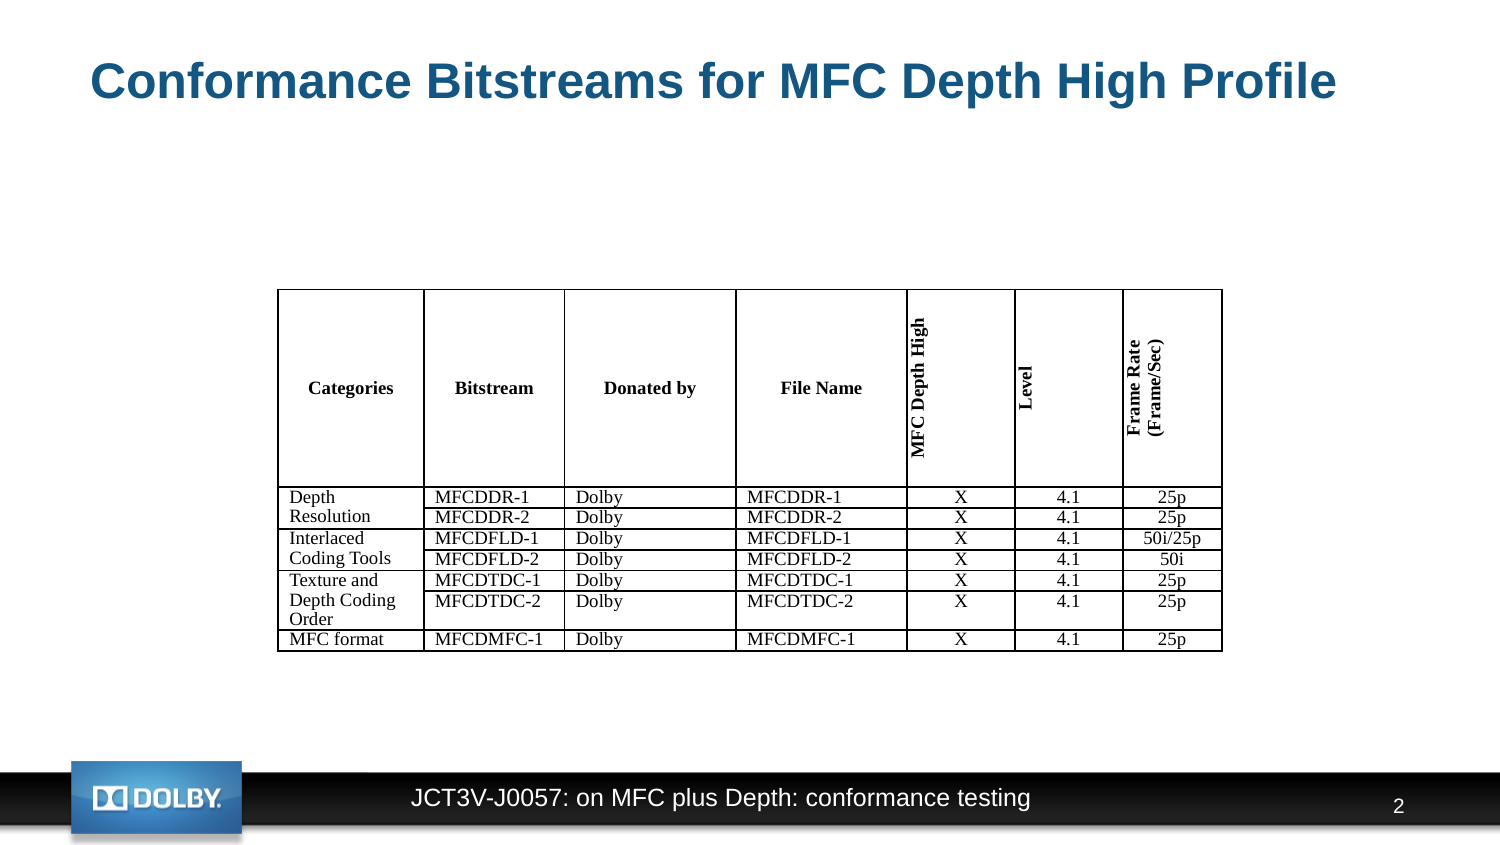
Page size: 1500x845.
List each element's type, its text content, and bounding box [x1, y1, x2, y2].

table_cell X [908, 488, 1014, 507]
table_cell 4.1 [1016, 551, 1122, 570]
table_header Frame Rate (Frame/Sec) [1124, 290, 1221, 486]
table_cell Dolby [565, 551, 735, 570]
table_cell MFC format [279, 631, 423, 650]
table_cell 25p [1124, 571, 1221, 590]
table_cell MFCDDR-2 [737, 509, 906, 528]
table_cell X [908, 592, 1014, 629]
table_cell Texture and Depth Coding Order [279, 571, 423, 629]
table_cell MFCDFLD-1 [737, 530, 906, 549]
table_cell X [908, 571, 1014, 590]
table_cell 25p [1124, 509, 1221, 528]
table_cell MFCDTDC-1 [425, 571, 564, 590]
table_cell MFCDMFC-1 [425, 631, 564, 650]
picture [0, 761, 1500, 845]
table_cell Depth Resolution [279, 488, 423, 528]
table_cell X [908, 530, 1014, 549]
slide_number 2 [1378, 785, 1450, 835]
table_cell MFCDMFC-1 [737, 631, 906, 650]
table_cell 4.1 [1016, 530, 1122, 549]
table_cell MFCDDR-1 [737, 488, 906, 507]
table_header Categories [279, 290, 423, 486]
table_cell 4.1 [1016, 571, 1122, 590]
table_cell 25p [1124, 488, 1221, 507]
table_cell Interlaced Coding Tools [279, 530, 423, 570]
table_cell X [908, 551, 1014, 570]
table_cell Dolby [565, 509, 735, 528]
table_cell MFCDFLD-2 [425, 551, 564, 570]
table_cell 4.1 [1016, 488, 1122, 507]
table_cell MFCDTDC-2 [737, 592, 906, 629]
table_cell 4.1 [1016, 592, 1122, 629]
table_cell 50i/25p [1124, 530, 1221, 549]
table_header Bitstream [425, 290, 564, 486]
table_cell 50i [1124, 551, 1221, 570]
table_cell MFCDTDC-1 [737, 571, 906, 590]
table_cell 4.1 [1016, 509, 1122, 528]
table_cell MFCDDR-1 [425, 488, 564, 507]
table_cell Dolby [565, 571, 735, 590]
table_cell Dolby [565, 530, 735, 549]
table_cell 25p [1124, 631, 1221, 650]
table_cell X [908, 509, 1014, 528]
table_cell X [908, 631, 1014, 650]
table_header File Name [737, 290, 906, 486]
table_cell MFCDTDC-2 [425, 592, 564, 629]
table_cell Dolby [565, 631, 735, 650]
table_header Donated by [565, 290, 735, 486]
table_cell Dolby [565, 488, 735, 507]
table_header Level [1016, 290, 1122, 486]
table_cell MFCDFLD-1 [425, 530, 564, 549]
table_cell 25p [1124, 592, 1221, 629]
title Conformance Bitstreams for MFC Depth High Profile [74, 46, 1426, 111]
table_cell Dolby [565, 592, 735, 629]
table_header MFC Depth High [908, 290, 1014, 486]
table_cell 4.1 [1016, 631, 1122, 650]
table_cell MFCDDR-2 [425, 509, 564, 528]
table_cell MFCDFLD-2 [737, 551, 906, 570]
